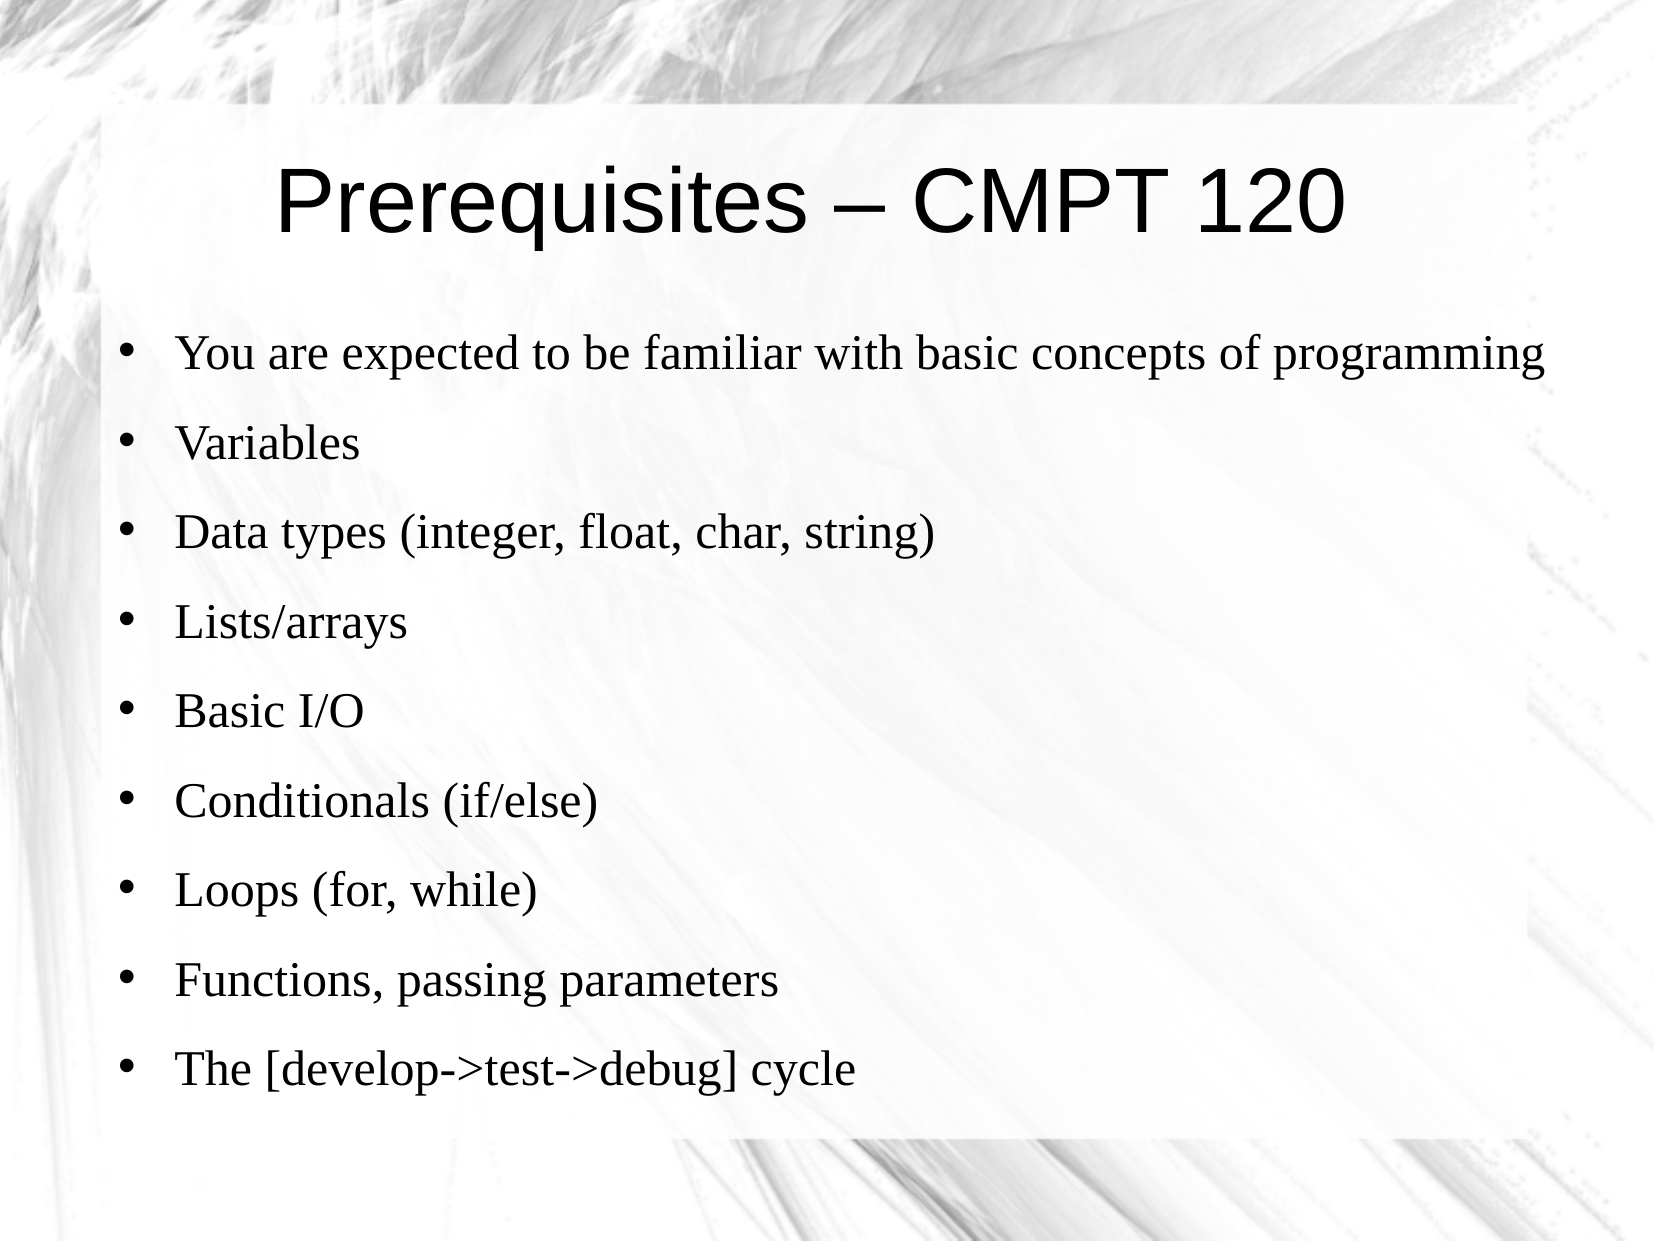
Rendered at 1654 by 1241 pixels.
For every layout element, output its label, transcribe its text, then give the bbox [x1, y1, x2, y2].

title Prerequisites – CMPT 120 [118, 112, 1506, 281]
picture [0, 0, 1654, 1241]
list You are expected to be familiar with basic concepts of programming Variables Data types (integer, float, char, string) Lists/arrays Basic I/O Conditionals (if/else) Loops (for, while) Functions, passing parameters The [develop->test->debug] cycle [118, 319, 1571, 1102]
